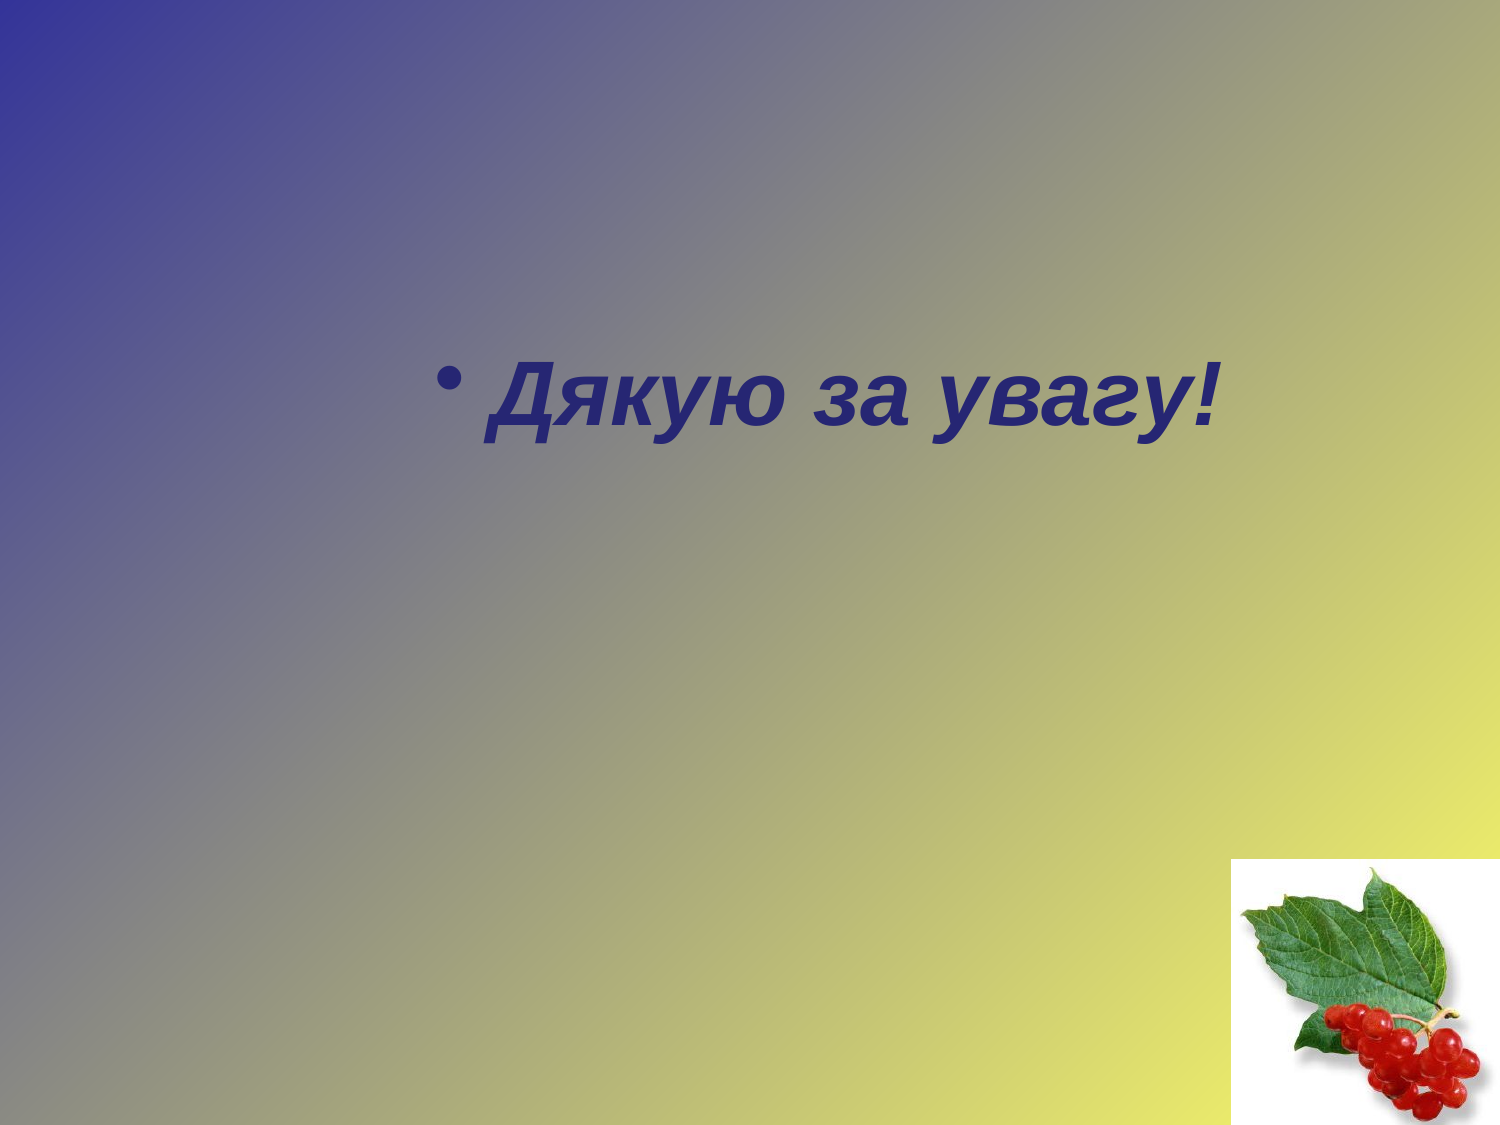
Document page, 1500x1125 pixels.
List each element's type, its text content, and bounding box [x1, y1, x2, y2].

picture [1231, 858, 1500, 1125]
list Дякую за увагу! [419, 326, 1366, 587]
